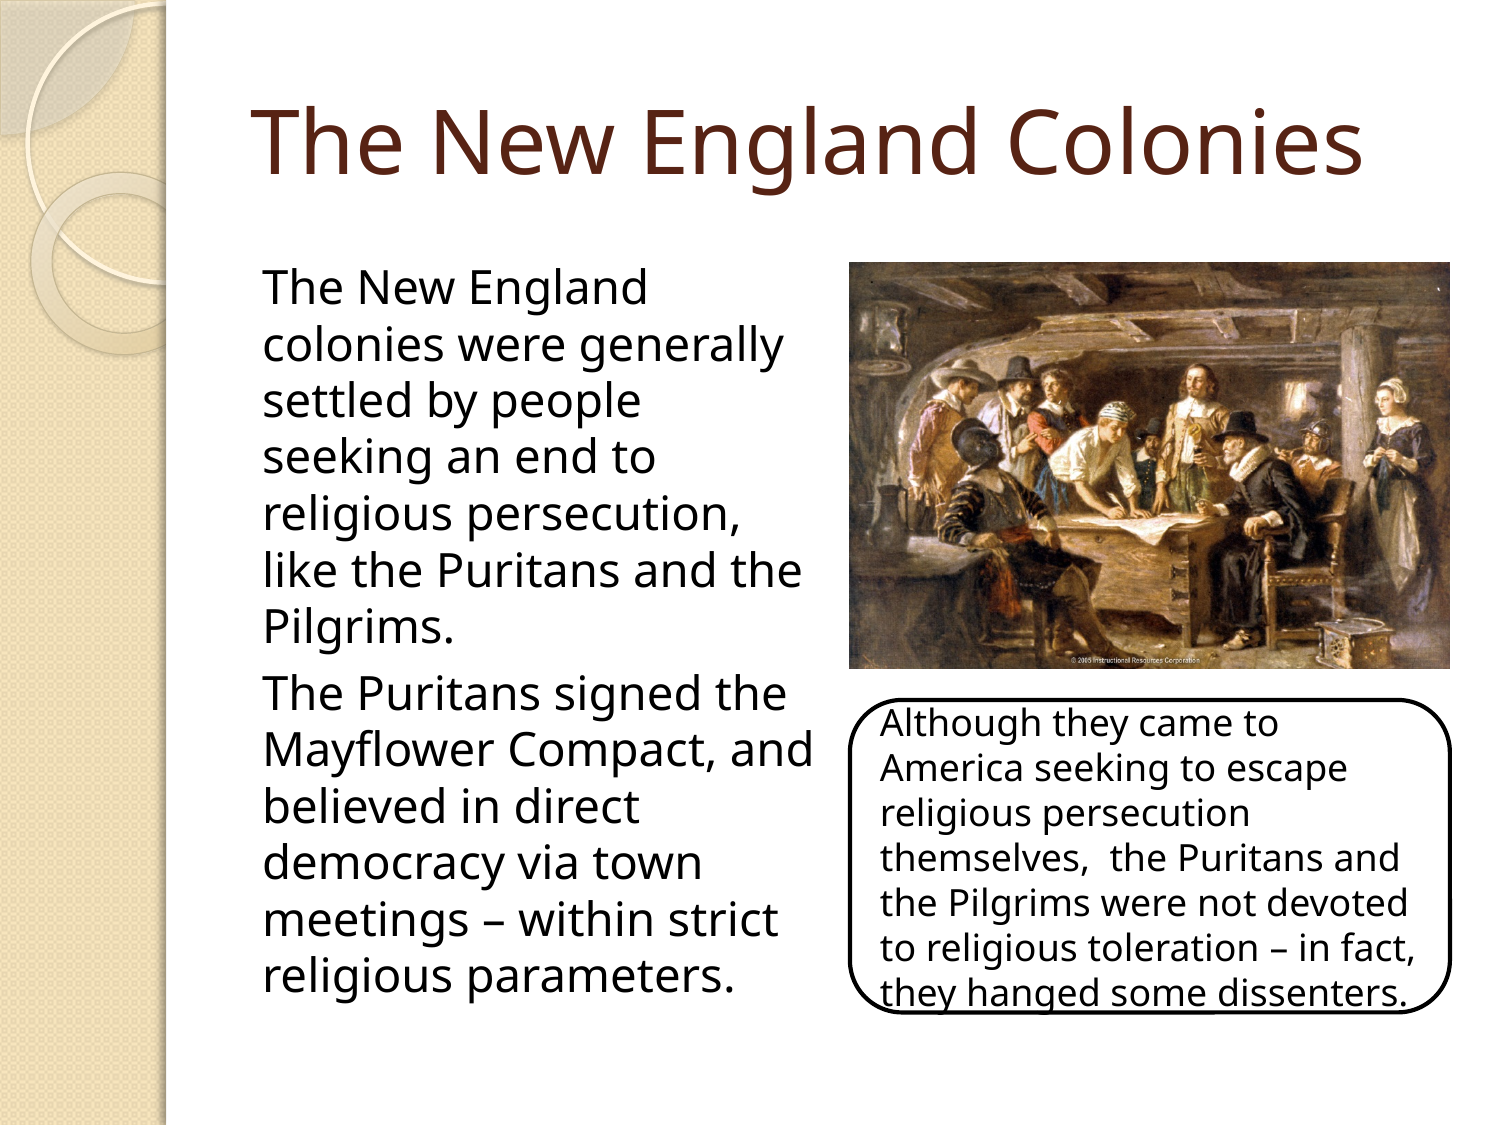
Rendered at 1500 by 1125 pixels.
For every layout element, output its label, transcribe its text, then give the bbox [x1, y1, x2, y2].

title The New England Colonies [235, 45, 1466, 233]
text_box Although they came to America seeking to escape religious persecution themselves, the Puritans and the Pilgrims were not devoted to religious toleration – in fact, they hanged some dissenters. [847, 697, 1453, 1015]
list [849, 262, 1451, 669]
list The New England colonies were generally settled by people seeking an end to religious persecution, like the Puritans and the Pilgrims. The Puritans signed the Mayflower Compact, and believed in direct democracy via town meetings – within strict religious parameters. [235, 249, 836, 1015]
